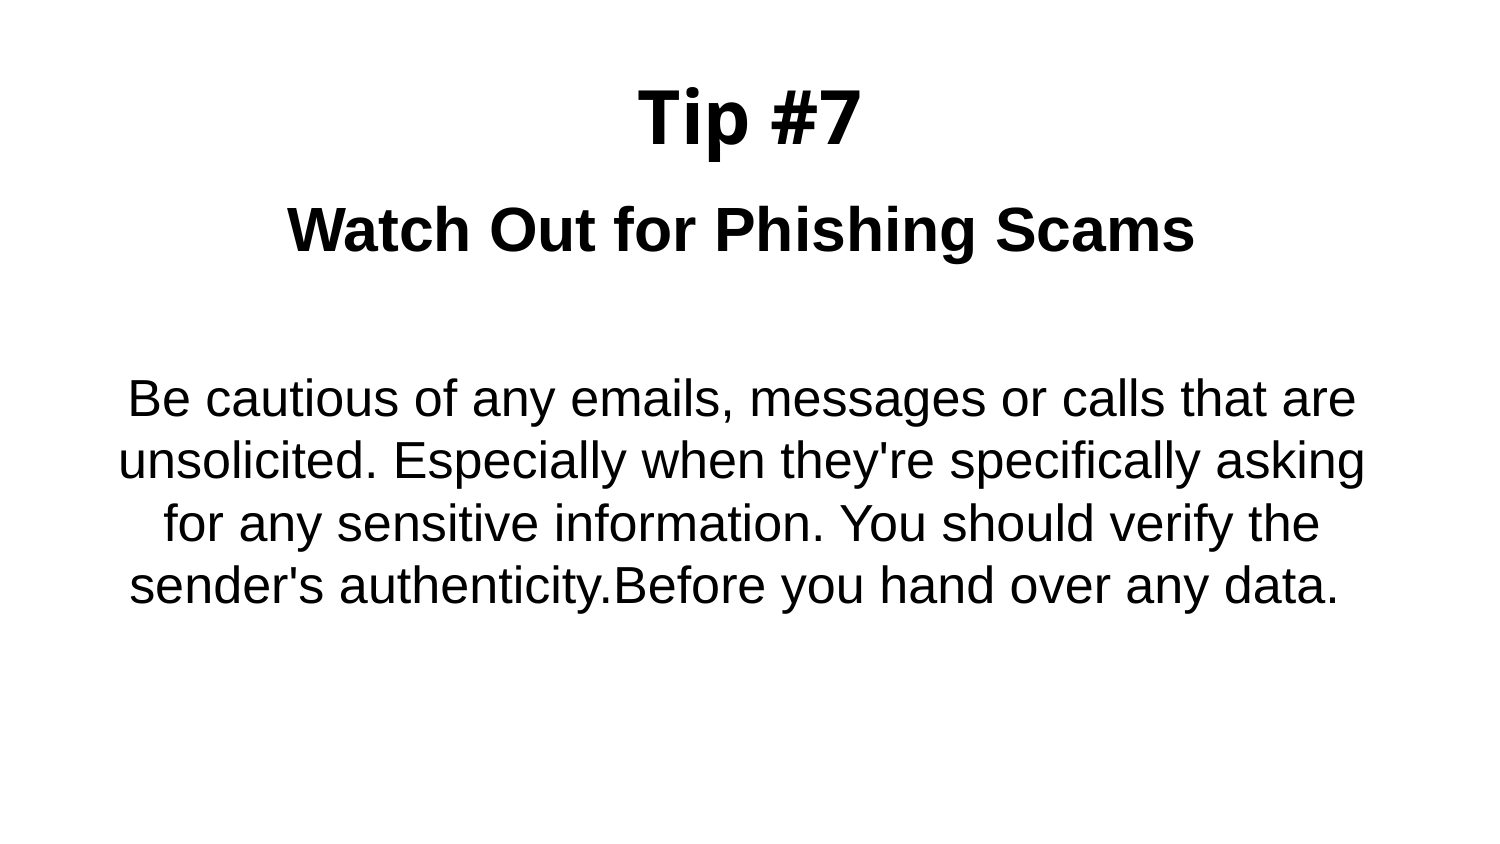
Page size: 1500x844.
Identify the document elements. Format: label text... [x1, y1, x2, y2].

list Watch Out for Phishing Scams Be cautious of any emails, messages or calls that are unsolicited. Especially when they're specifically asking for any sensitive information. You should verify the sender's authenticity.Before you hand over any data. [67, 86, 1418, 781]
title Tip #7 [75, 33, 1425, 175]
